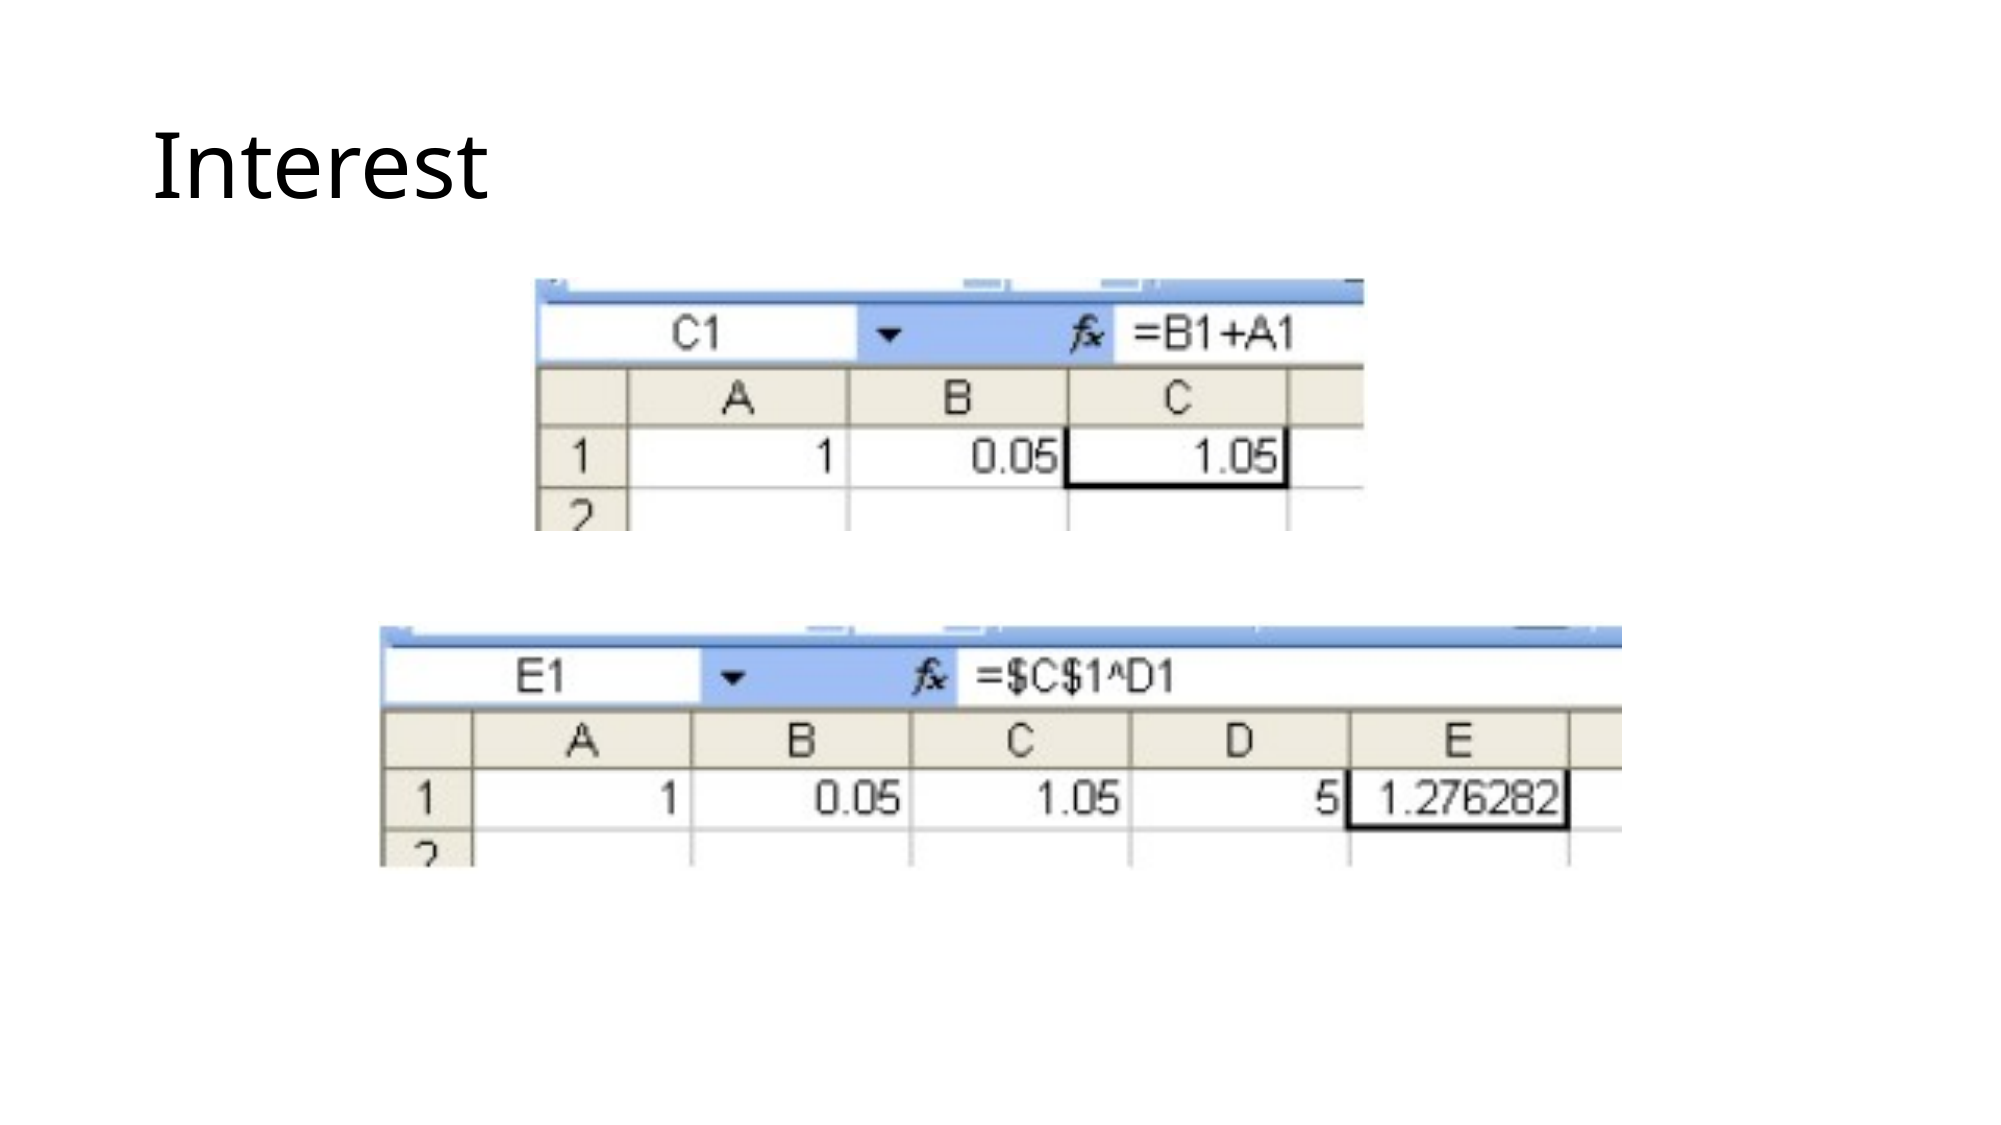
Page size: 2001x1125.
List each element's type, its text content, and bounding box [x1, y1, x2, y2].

picture [378, 621, 1622, 874]
title Interest [137, 59, 1863, 278]
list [529, 277, 1368, 531]
